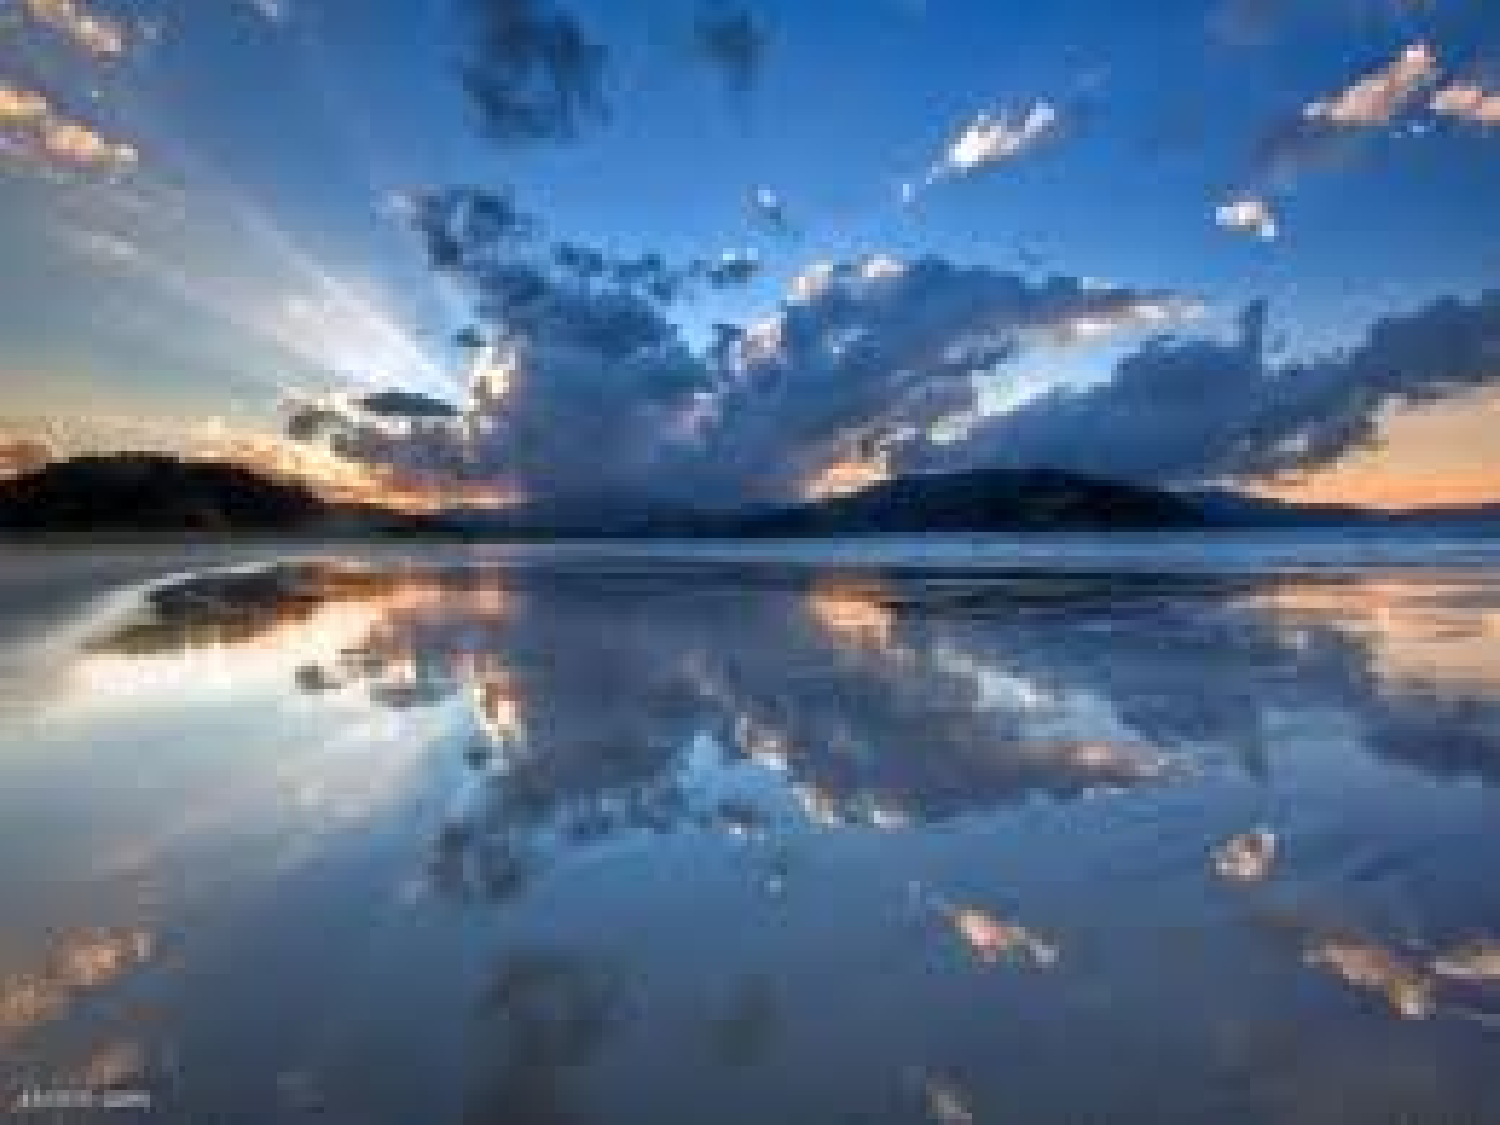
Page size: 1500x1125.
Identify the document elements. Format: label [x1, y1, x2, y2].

list [0, 0, 1500, 1125]
